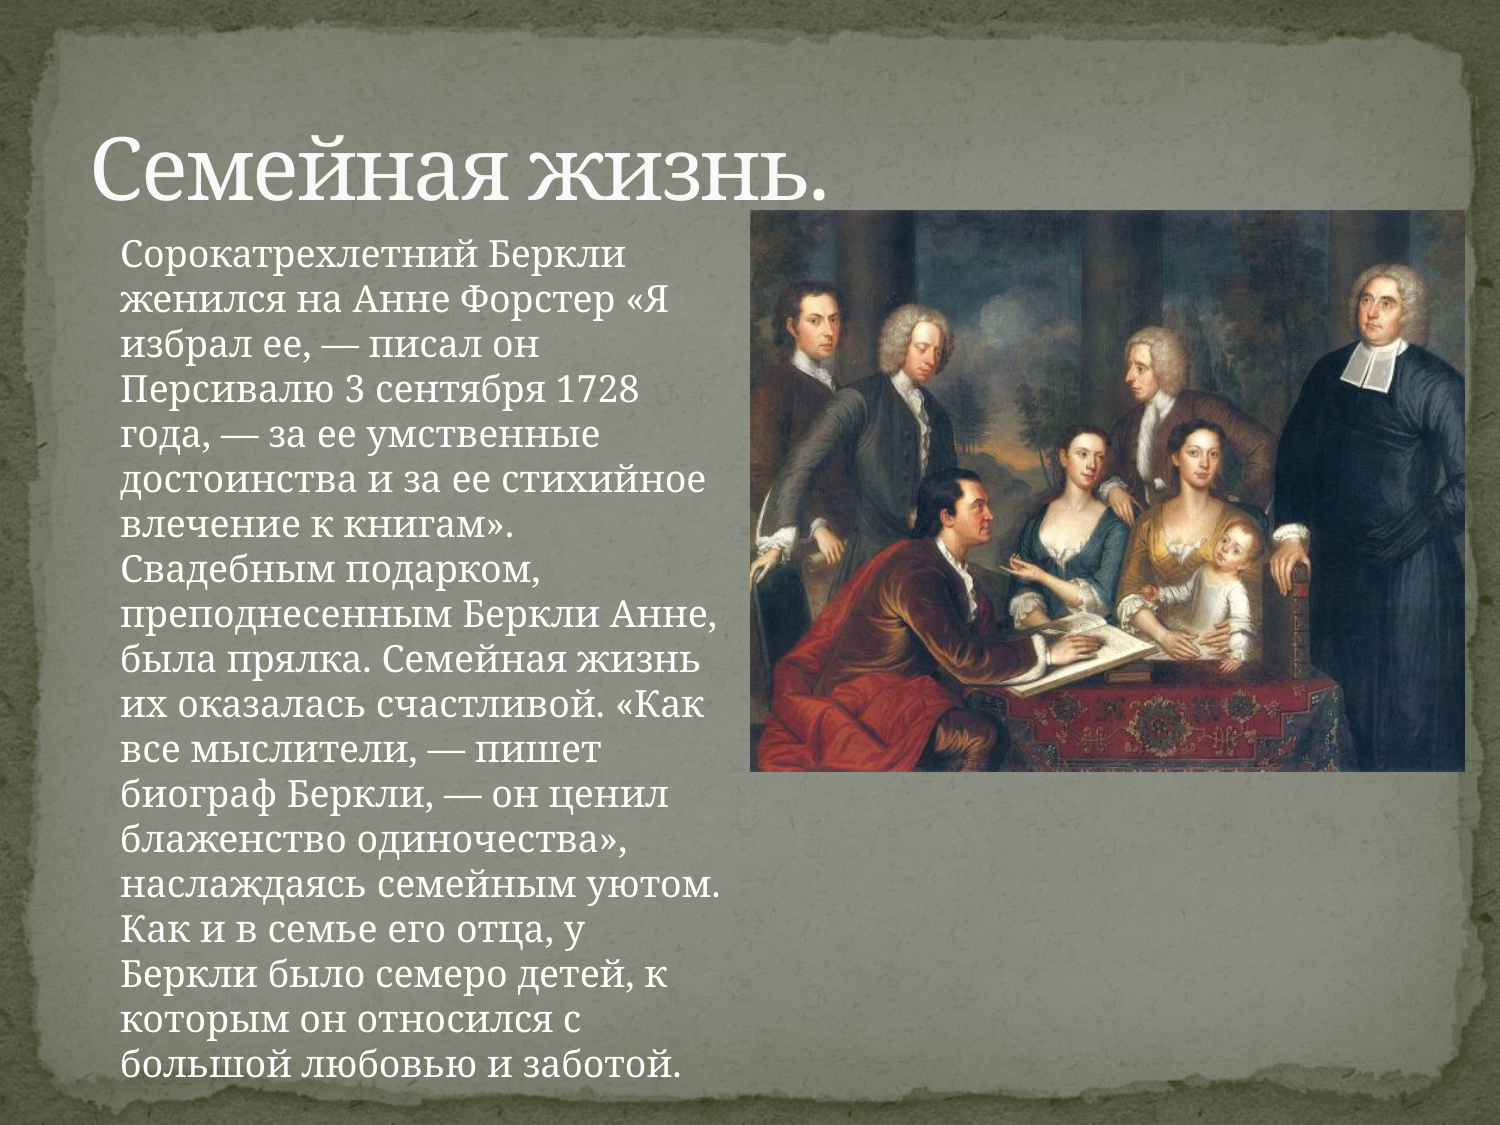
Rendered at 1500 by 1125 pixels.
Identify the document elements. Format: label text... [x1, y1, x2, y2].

text_box Сорокатрехлетний Беркли женился на Анне Форстер «Я избрал ее, — писал он Персивалю 3 сентября 1728 года, — за ее умственные достоинства и за ее стихийное влечение к книгам». Свадебным подарком, преподнесенным Беркли Анне, была прялка. Семейная жизнь их оказалась счастливой. «Как все мыслители, — пишет биограф Беркли, — он ценил блаженство одиночества», наслаждаясь семейным уютом. Как и в семье его отца, у Беркли было семеро детей, к которым он относился с большой любовью и заботой. [105, 222, 739, 1093]
title Семейная жизнь. [74, 24, 1425, 225]
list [751, 212, 1463, 771]
